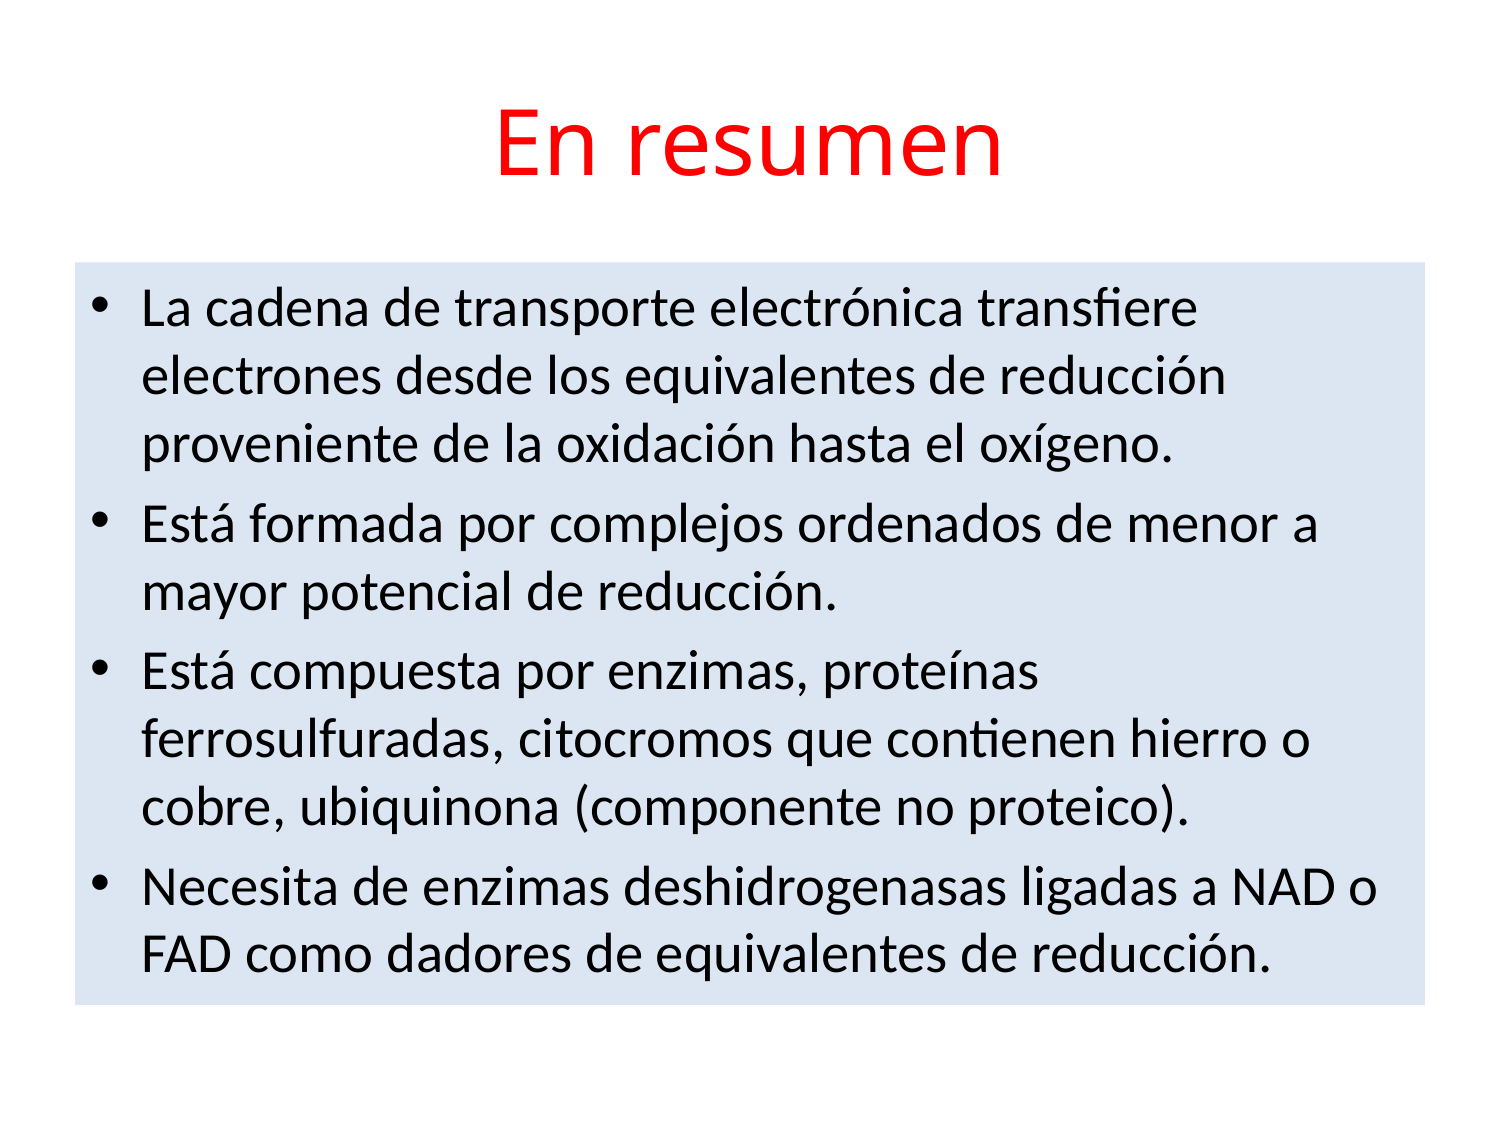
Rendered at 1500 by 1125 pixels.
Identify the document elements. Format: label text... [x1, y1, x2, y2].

title En resumen [75, 45, 1425, 233]
list La cadena de transporte electrónica transfiere electrones desde los equivalentes de reducción proveniente de la oxidación hasta el oxígeno. Está formada por complejos ordenados de menor a mayor potencial de reducción. Está compuesta por enzimas, proteínas ferrosulfuradas, citocromos que contienen hierro o cobre, ubiquinona (componente no proteico). Necesita de enzimas deshidrogenasas ligadas a NAD o FAD como dadores de equivalentes de reducción. [75, 262, 1425, 1005]
